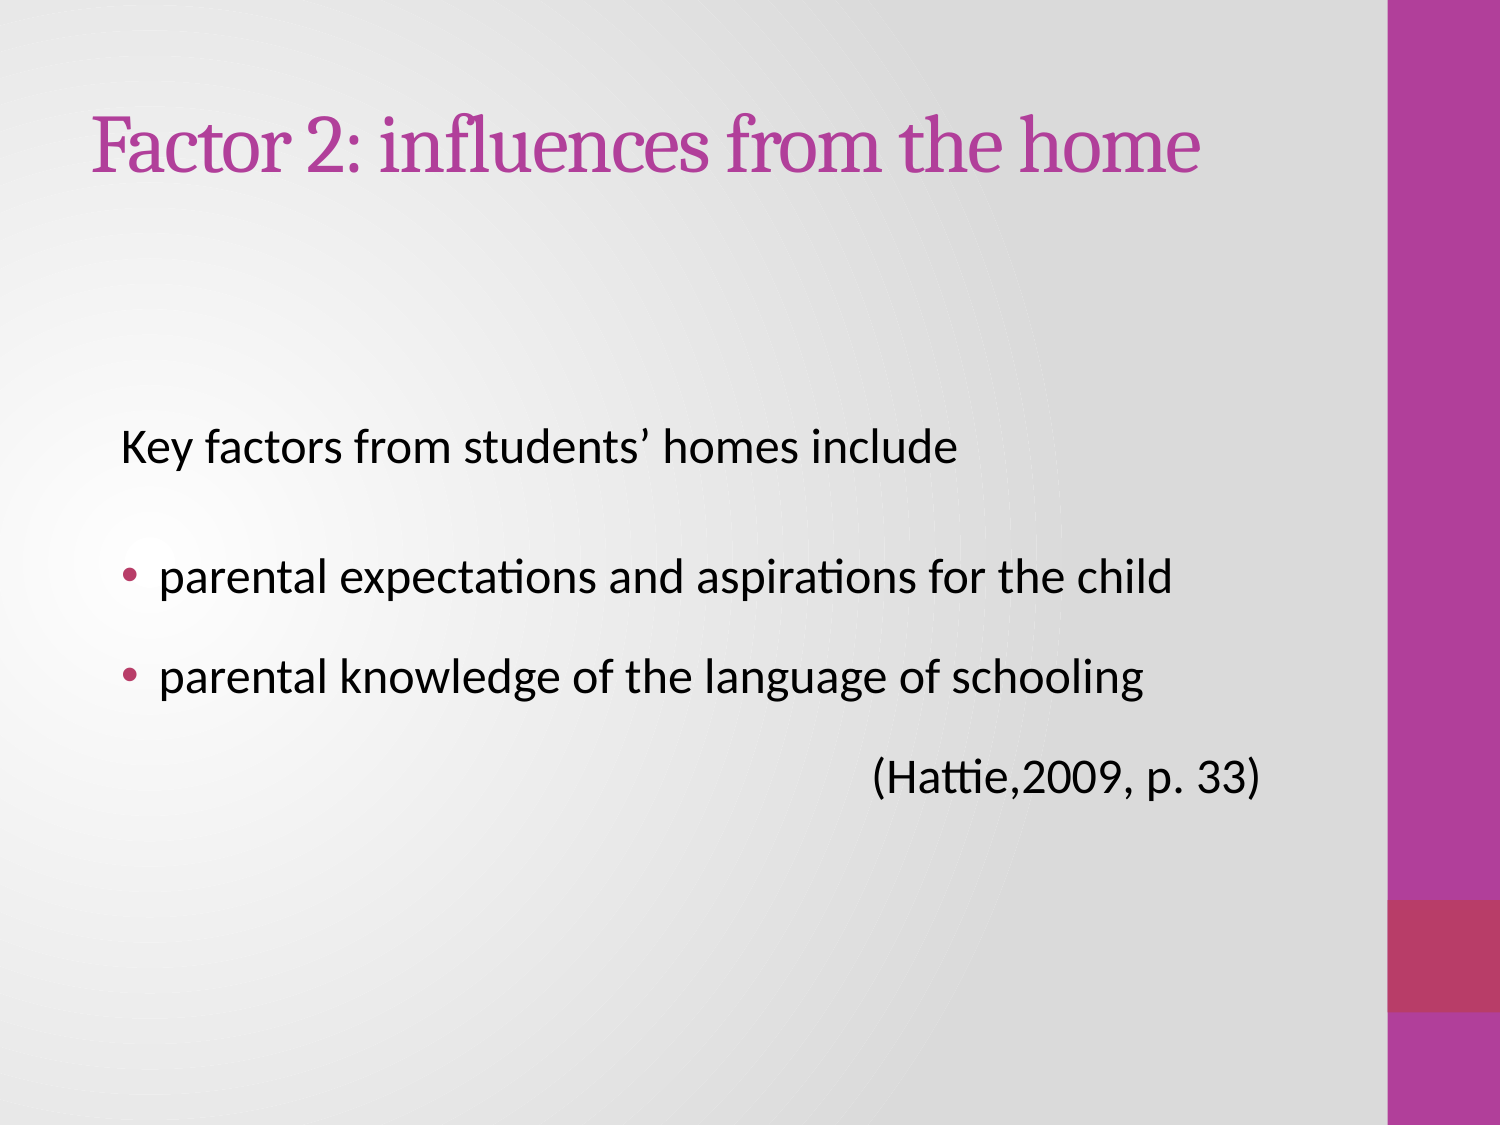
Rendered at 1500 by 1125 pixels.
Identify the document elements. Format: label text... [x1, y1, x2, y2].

list Key factors from students’ homes include parental expectations and aspirations for the child parental knowledge of the language of schooling (Hattie,2009, p. 33) [87, 200, 1338, 988]
title Factor 2: influences from the home [75, 45, 1325, 233]
